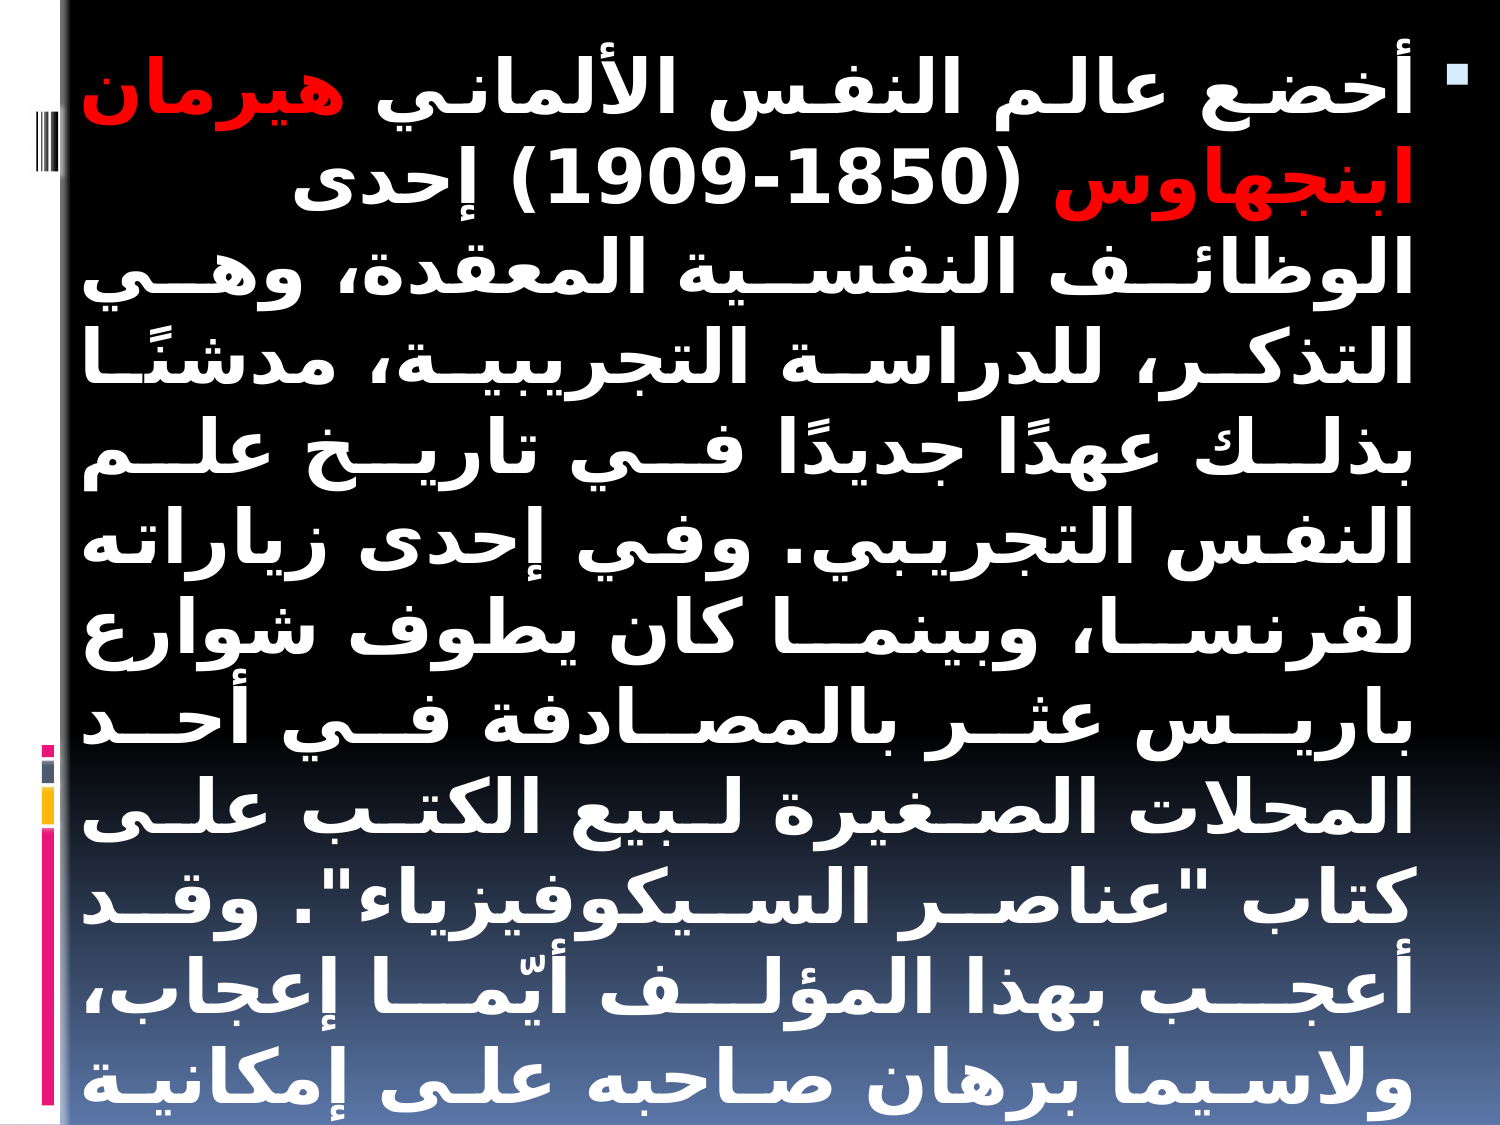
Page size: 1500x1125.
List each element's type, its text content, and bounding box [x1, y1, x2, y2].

list أخضع عالم النفس الألماني هيرمان ابنجهاوس (1850-1909) إحدى الوظائف النفسية المعقدة، وهي التذكر، للدراسة التجريبية، مدشنًا بذلك عهدًا جديدًا في تاريخ علم النفس التجريبي. وفي إحدى زياراته لفرنسا، وبينما كان يطوف شوارع باريس عثر بالمصادفة في أحد المحلات الصغيرة لبيع الكتب على كتاب "عناصر السيكوفيزياء". وقد أعجب بهذا المؤلف أيّما إعجاب، ولاسيما برهان صاحبه على إمكانية قياس الظاهرة النفسية (الحس) قياسًا كميًا. وقرر المضي في هذا المنهج، فوقع اختياره على موضوع التذكر. [64, 30, 1500, 1094]
